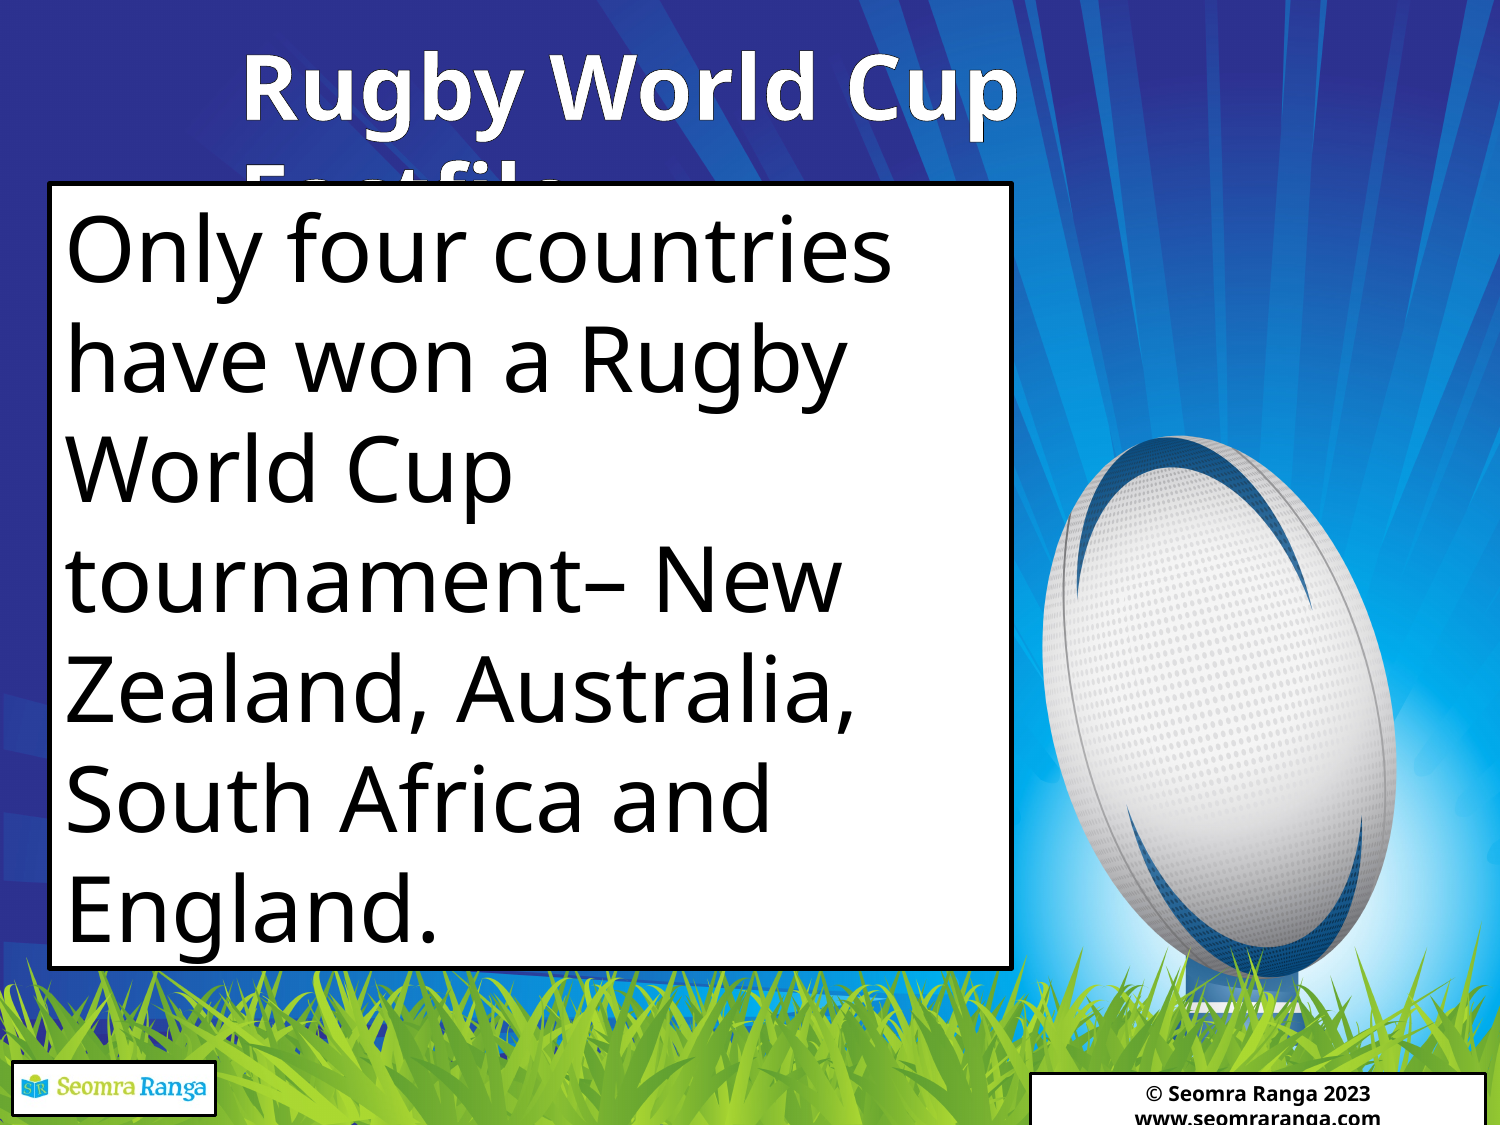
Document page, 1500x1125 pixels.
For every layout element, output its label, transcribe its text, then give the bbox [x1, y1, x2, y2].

picture [0, 0, 1500, 1125]
text_box Rugby World Cup Factfile [223, 21, 1277, 256]
text_box Only four countries have won a Rugby World Cup tournament– New Zealand, Australia, South Africa and England. [49, 183, 1012, 969]
text_box © Seomra Ranga 2023 www.seomraranga.com [1030, 1073, 1486, 1125]
